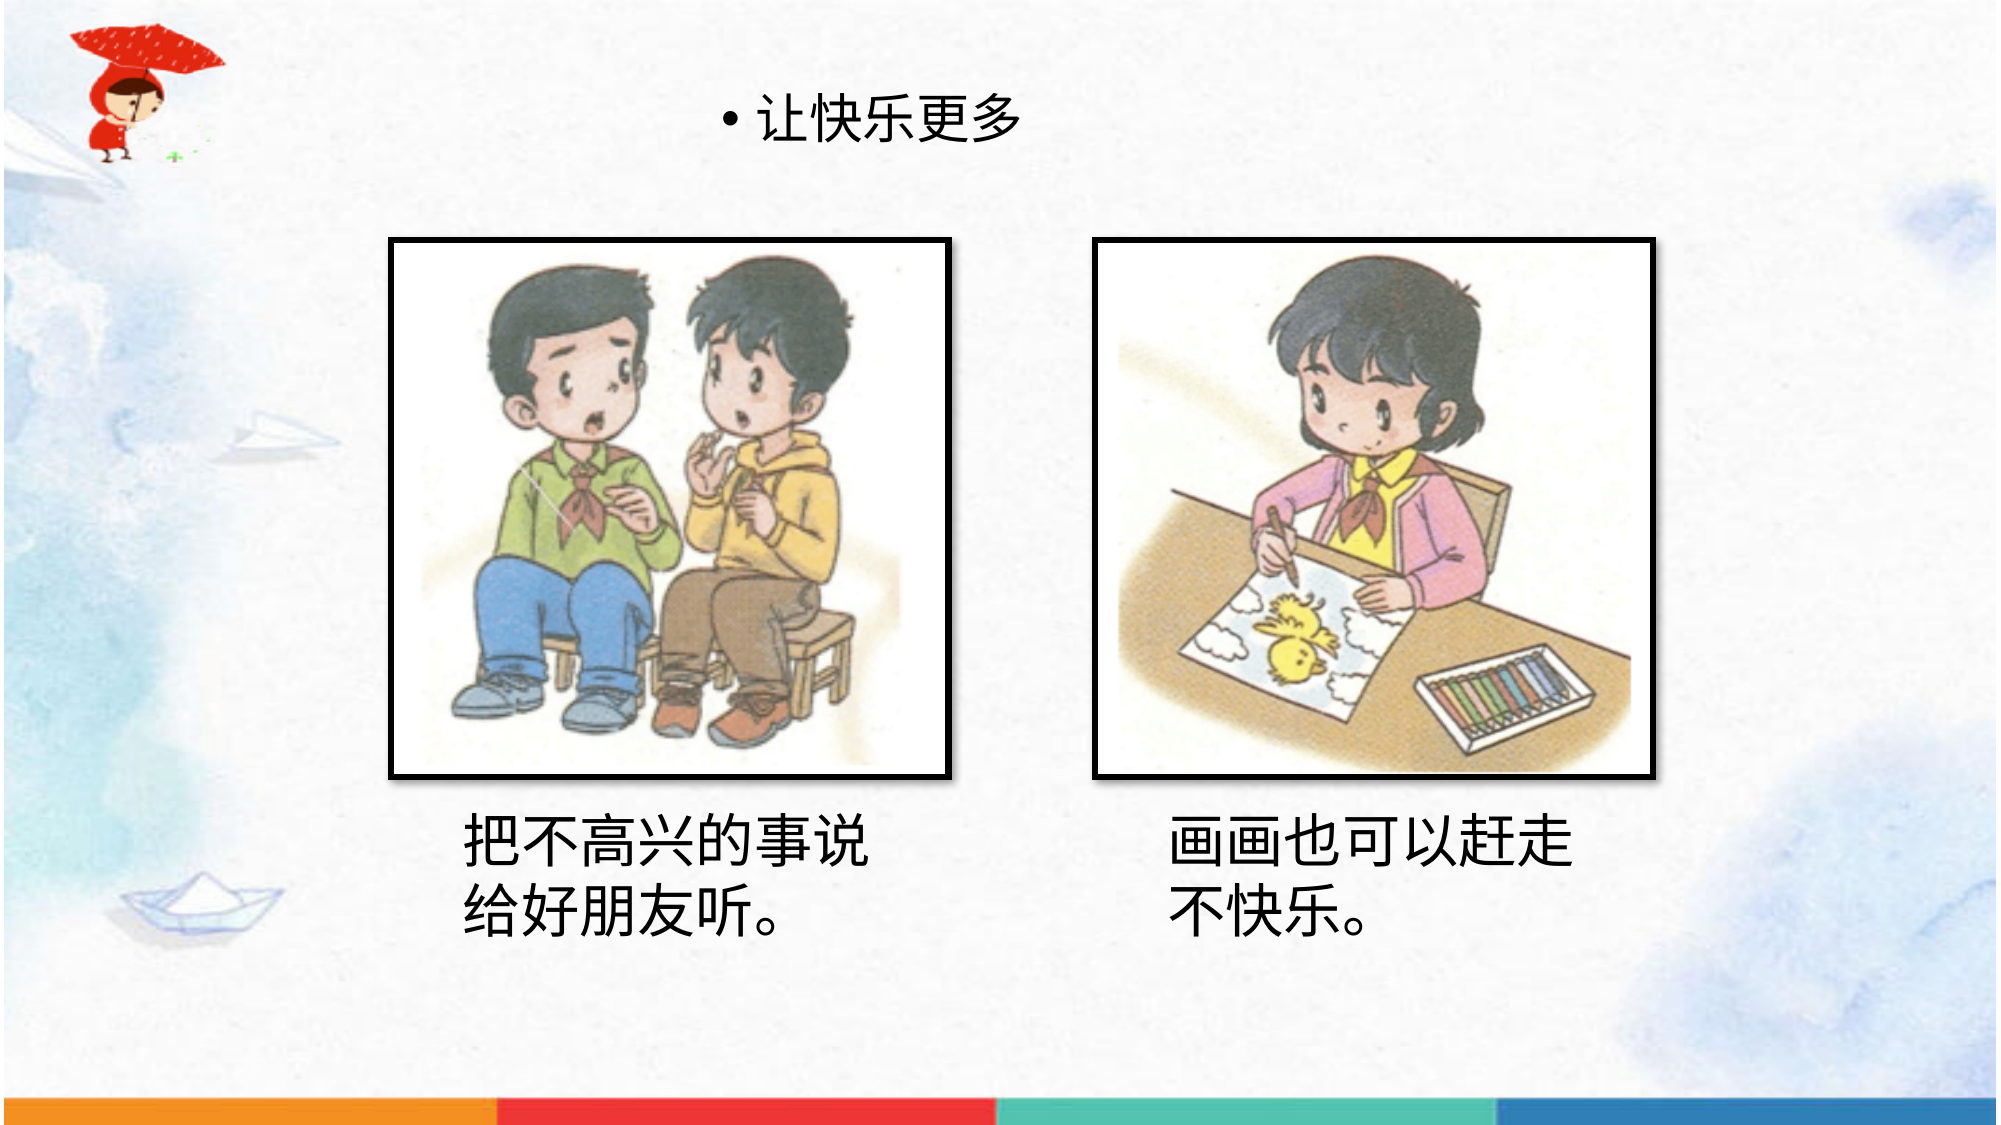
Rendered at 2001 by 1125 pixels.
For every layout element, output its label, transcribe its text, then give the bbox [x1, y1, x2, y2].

picture [4, 0, 1996, 1125]
text_box 把不高兴的事说给好朋友听。 [448, 796, 891, 952]
list 让快乐更多 [705, 84, 2000, 159]
text_box 画画也可以赶走不快乐。 [1152, 796, 1596, 952]
